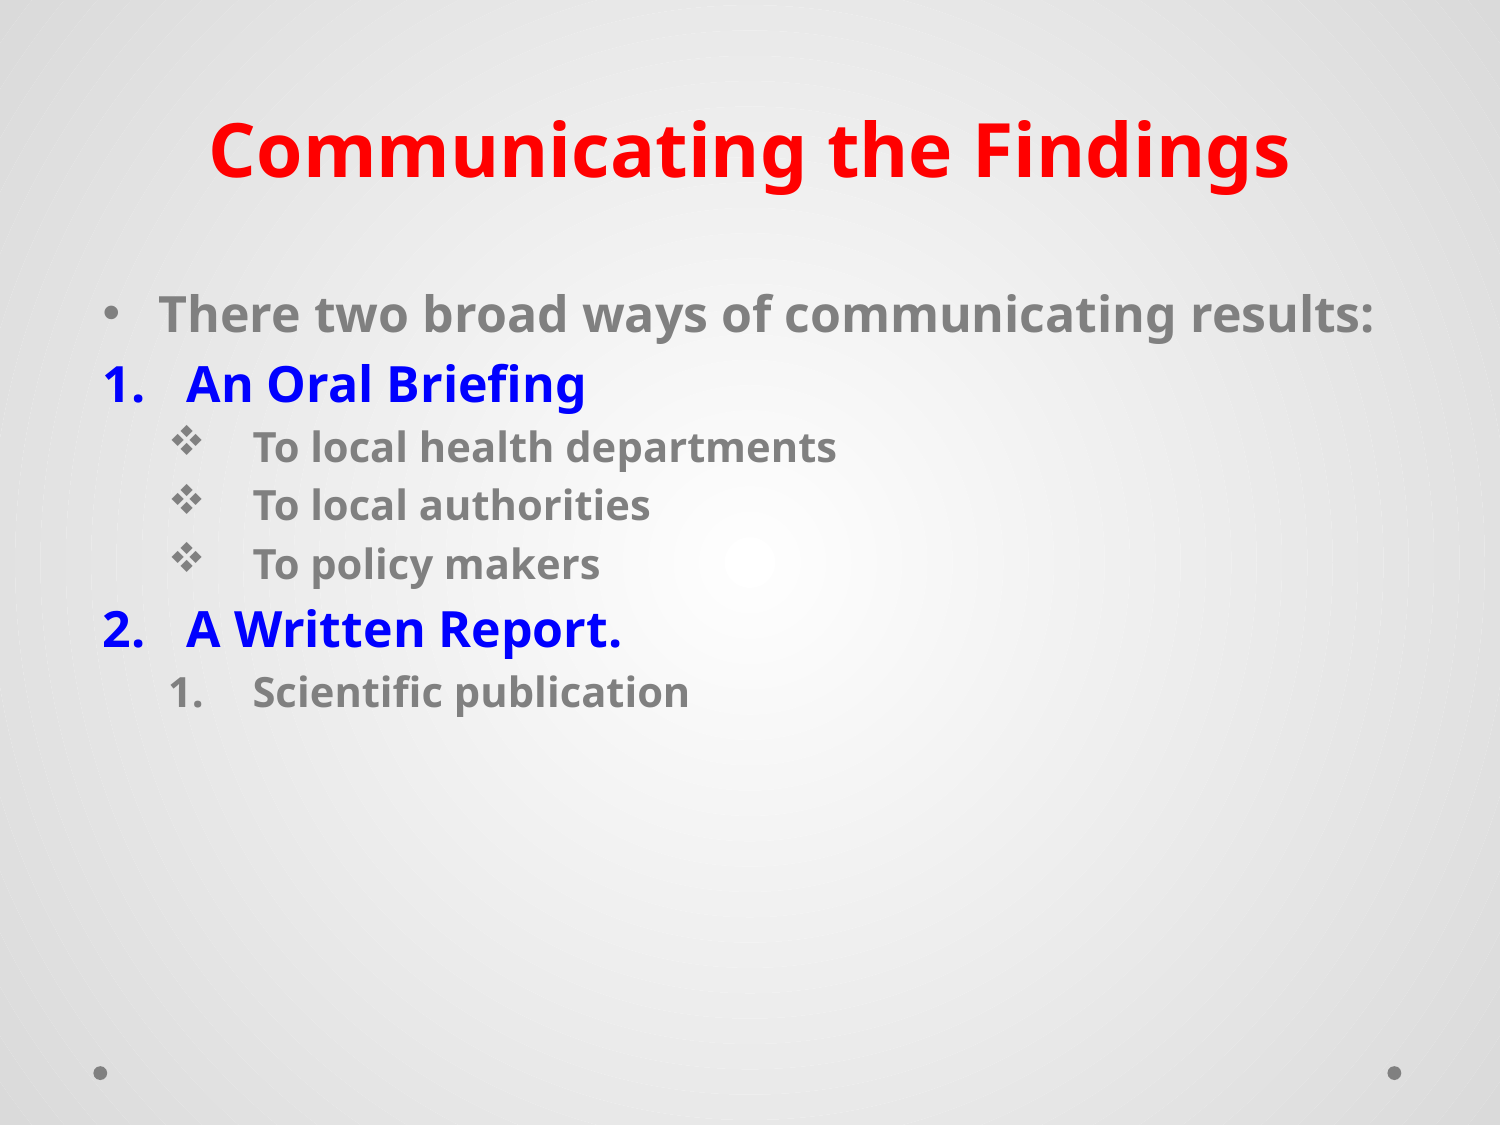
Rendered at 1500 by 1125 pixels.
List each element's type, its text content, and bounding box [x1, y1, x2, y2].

title Communicating the Findings [75, 62, 1425, 200]
list There two broad ways of communicating results: An Oral Briefing To local health departments To local authorities To policy makers A Written Report. Scientific publication [87, 275, 1438, 1093]
